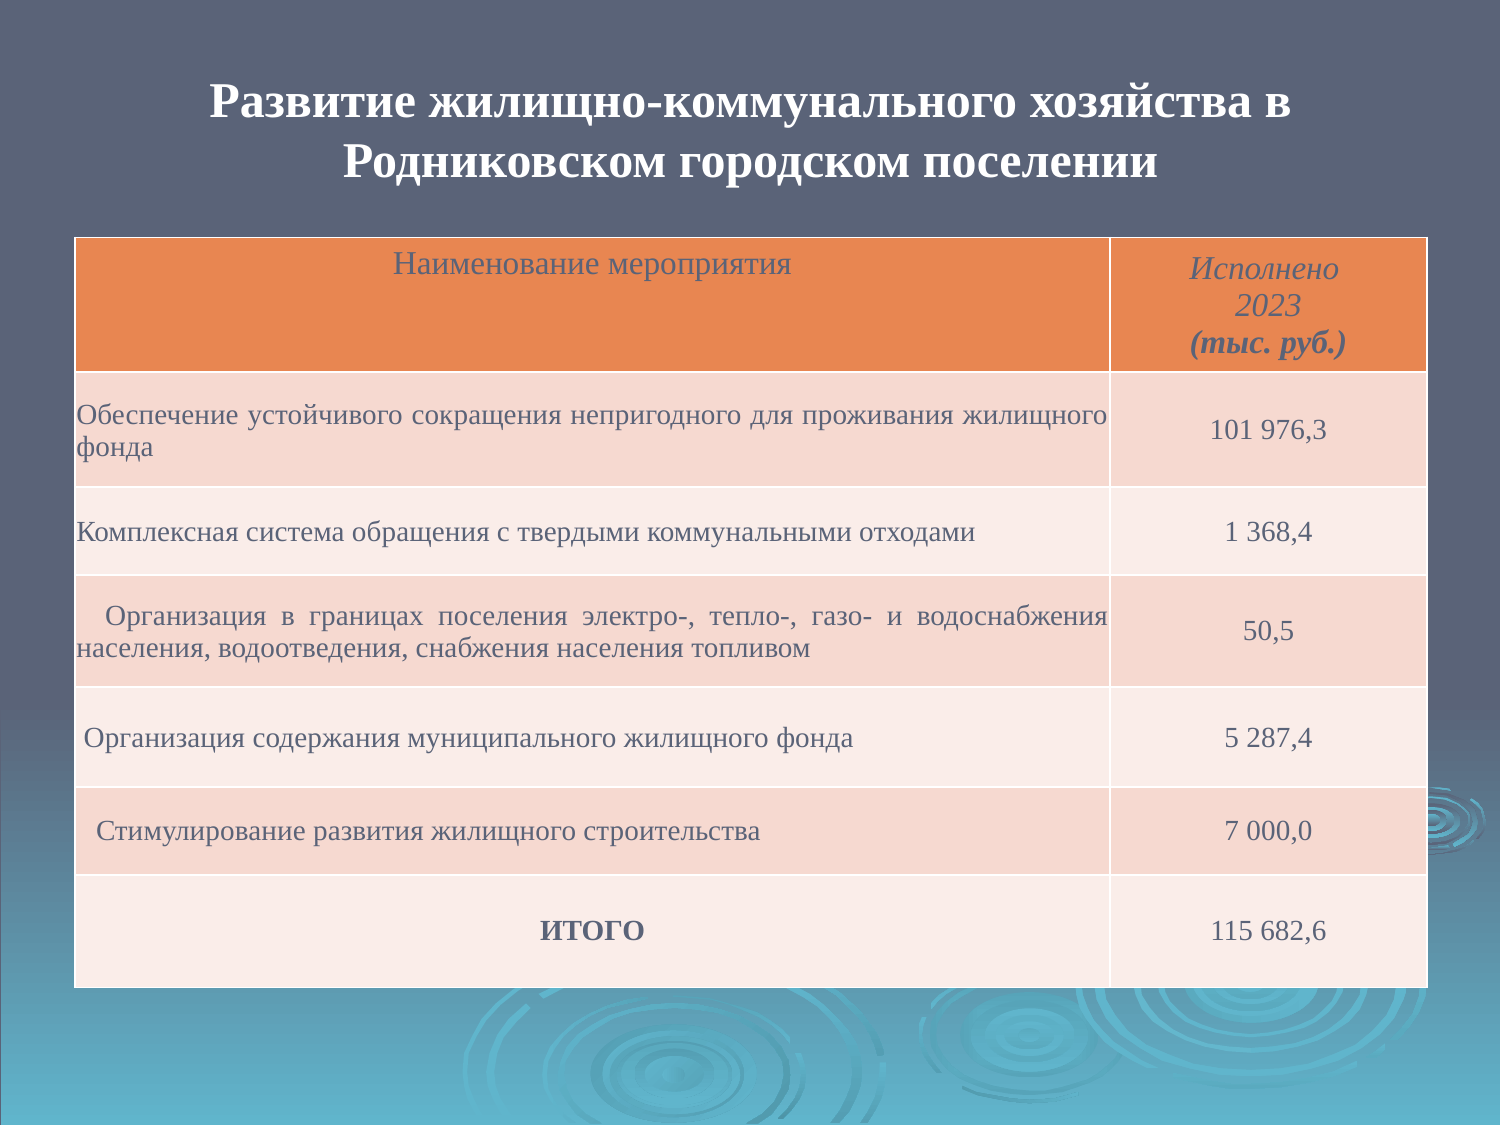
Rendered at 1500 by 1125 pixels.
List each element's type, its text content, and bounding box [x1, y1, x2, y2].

table_cell ИТОГО [76, 876, 1109, 987]
table_cell 115 682,6 [1111, 876, 1426, 987]
table_cell Обеспечение устойчивого сокращения непригодного для проживания жилищного фонда [76, 373, 1109, 486]
table_cell 50,5 [1111, 576, 1426, 686]
table_cell Организация содержания муниципального жилищного фонда [76, 688, 1109, 786]
table_cell Комплексная система обращения с твердыми коммунальными отходами [76, 488, 1109, 574]
table_cell 5 287,4 [1111, 688, 1426, 786]
table_cell 1 368,4 [1111, 488, 1426, 574]
table_cell Организация в границах поселения электро-, тепло-, газо- и водоснабжения населения, водоотведения, снабжения населения топливом [76, 576, 1109, 686]
table_cell 101 976,3 [1111, 373, 1426, 486]
table_cell 7 000,0 [1111, 788, 1426, 874]
table_header Исполнено 2023 (тыс. руб.) [1111, 238, 1426, 371]
text_box Развитие жилищно-коммунального хозяйства в Родниковском городском поселении [57, 60, 1444, 196]
table_cell Стимулирование развития жилищного строительства [76, 788, 1109, 874]
table_header Наименование мероприятия [76, 238, 1109, 371]
